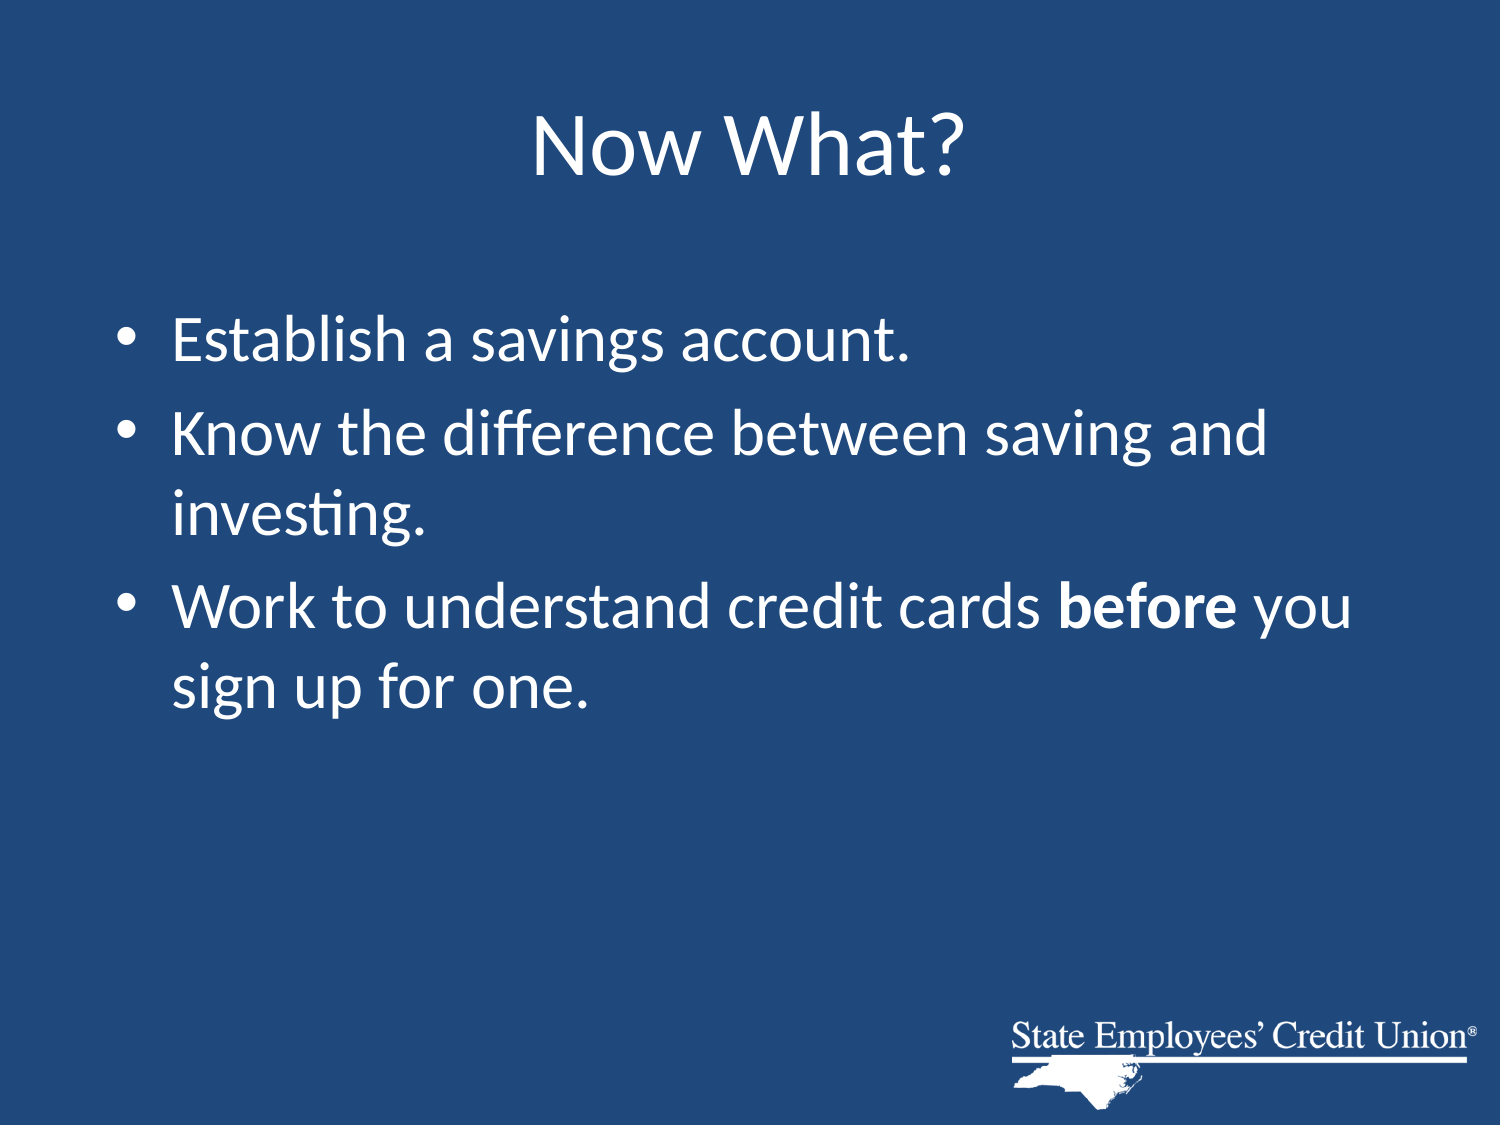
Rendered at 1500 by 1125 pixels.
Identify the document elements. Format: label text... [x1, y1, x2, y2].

list [75, 262, 1425, 1005]
text_box Establish a savings account. Know the difference between saving and investing. Work to understand credit cards before you sign up for one. [99, 287, 1450, 1030]
title Now What? [75, 45, 1425, 233]
picture [1012, 1021, 1477, 1110]
